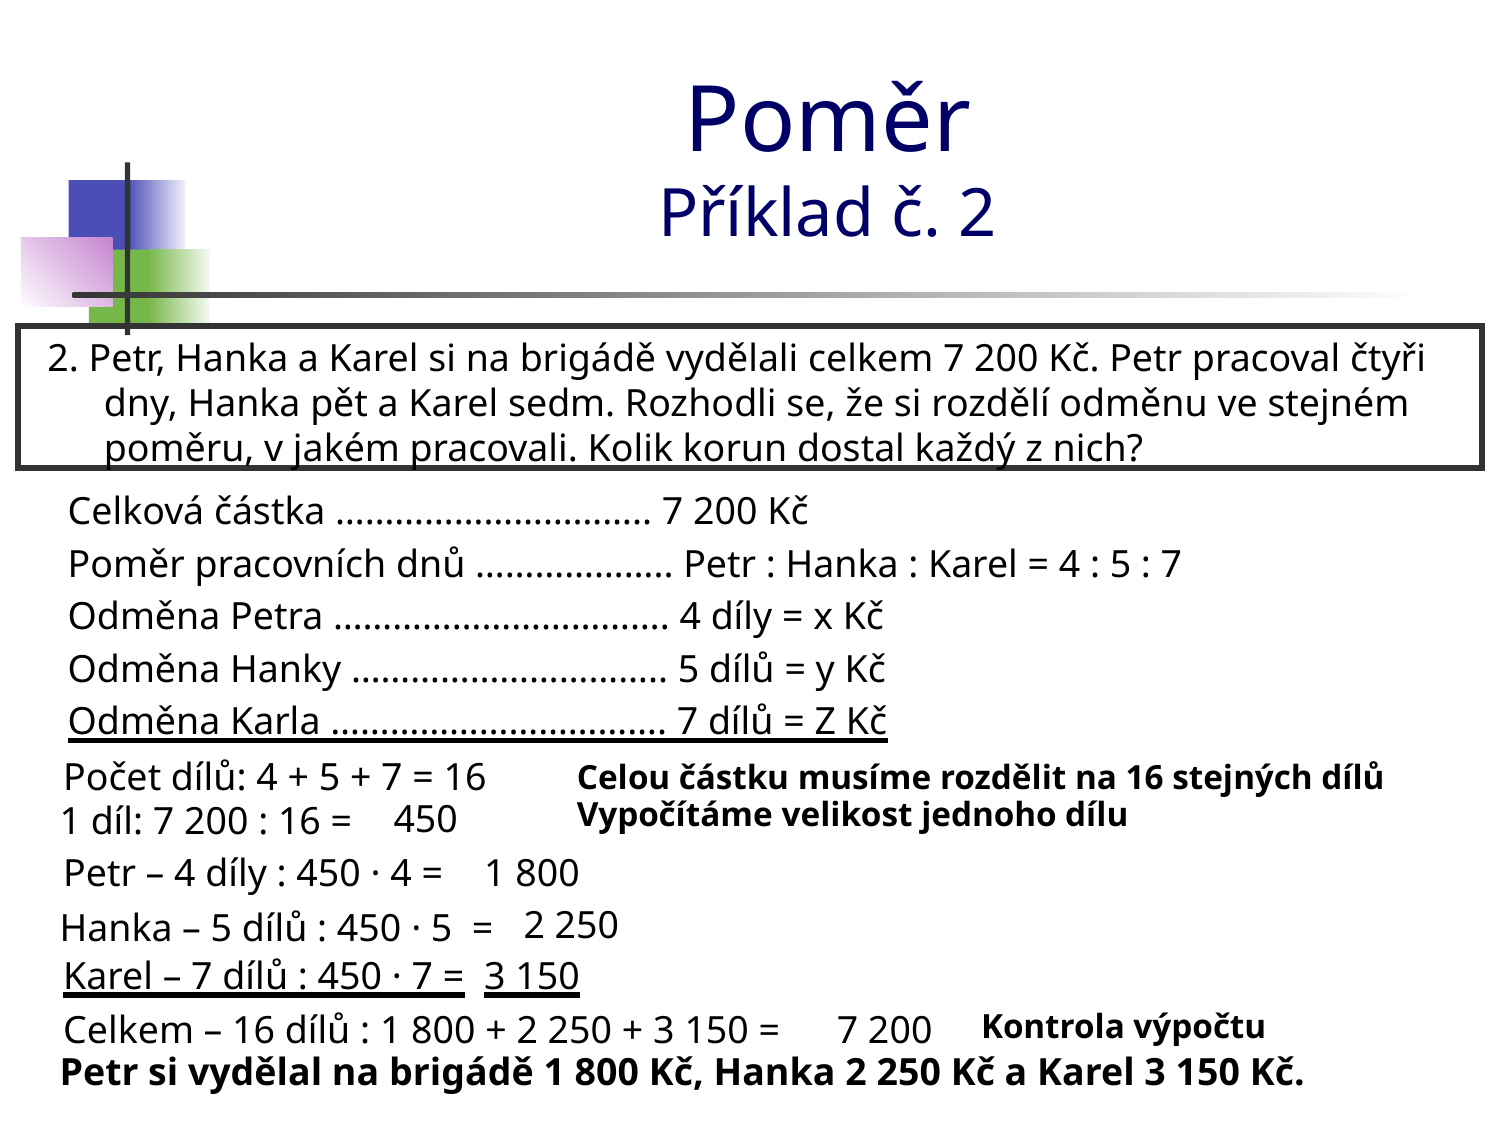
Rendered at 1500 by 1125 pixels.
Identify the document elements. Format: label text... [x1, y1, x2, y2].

text_box 450 [363, 787, 494, 841]
text_box 7 200 [806, 998, 951, 1040]
text_box Petr si vydělal na brigádě 1 800 Kč, Hanka 2 250 Kč a Karel 3 150 Kč. [29, 1040, 1432, 1101]
text_box Kontrola výpočtu [951, 998, 1366, 1067]
text_box Hanka – 5 dílů : 450 · 5 = [29, 896, 493, 956]
text_box Celkem – 16 dílů : 1 800 + 2 250 + 3 150 = [33, 998, 806, 1040]
list 2. Petr, Hanka a Karel si na brigádě vydělali celkem 7 200 Kč. Petr pracoval čtyři dny, Hanka pět a Karel sedm. Rozhodli se, že si rozdělí odměnu ve stejném poměru, v jakém pracovali. Kolik korun dostal každý z nich? [17, 326, 1483, 469]
text_box Celková částka ………………………….. 7 200 Kč Poměr pracovních dnů ……………….. Petr : Hanka : Karel = 4 : 5 : 7 Odměna Petra ……………………………. 4 díly = x Kč Odměna Hanky ………………………….. 5 dílů = y Kč Odměna Karla ……………………………. 7 dílů = Z Kč [37, 479, 1500, 749]
text_box 1 800 [454, 841, 640, 896]
text_box Petr – 4 díly : 450 · 4 = [33, 841, 454, 896]
title Poměr Příklad č. 2 [188, 34, 1468, 276]
text_box Vypočítáme velikost jednoho dílu [546, 785, 1432, 831]
text_box 1 díl: 7 200 : 16 = [29, 789, 363, 842]
text_box Karel – 7 dílů : 450 · 7 = [33, 944, 526, 1003]
text_box 2 250 [493, 893, 680, 959]
text_box 3 150 [526, 959, 640, 998]
text_box Počet dílů: 4 + 5 + 7 = 16 [33, 745, 569, 797]
text_box Celou částku musíme rozdělit na 16 stejných dílů [546, 748, 1432, 785]
